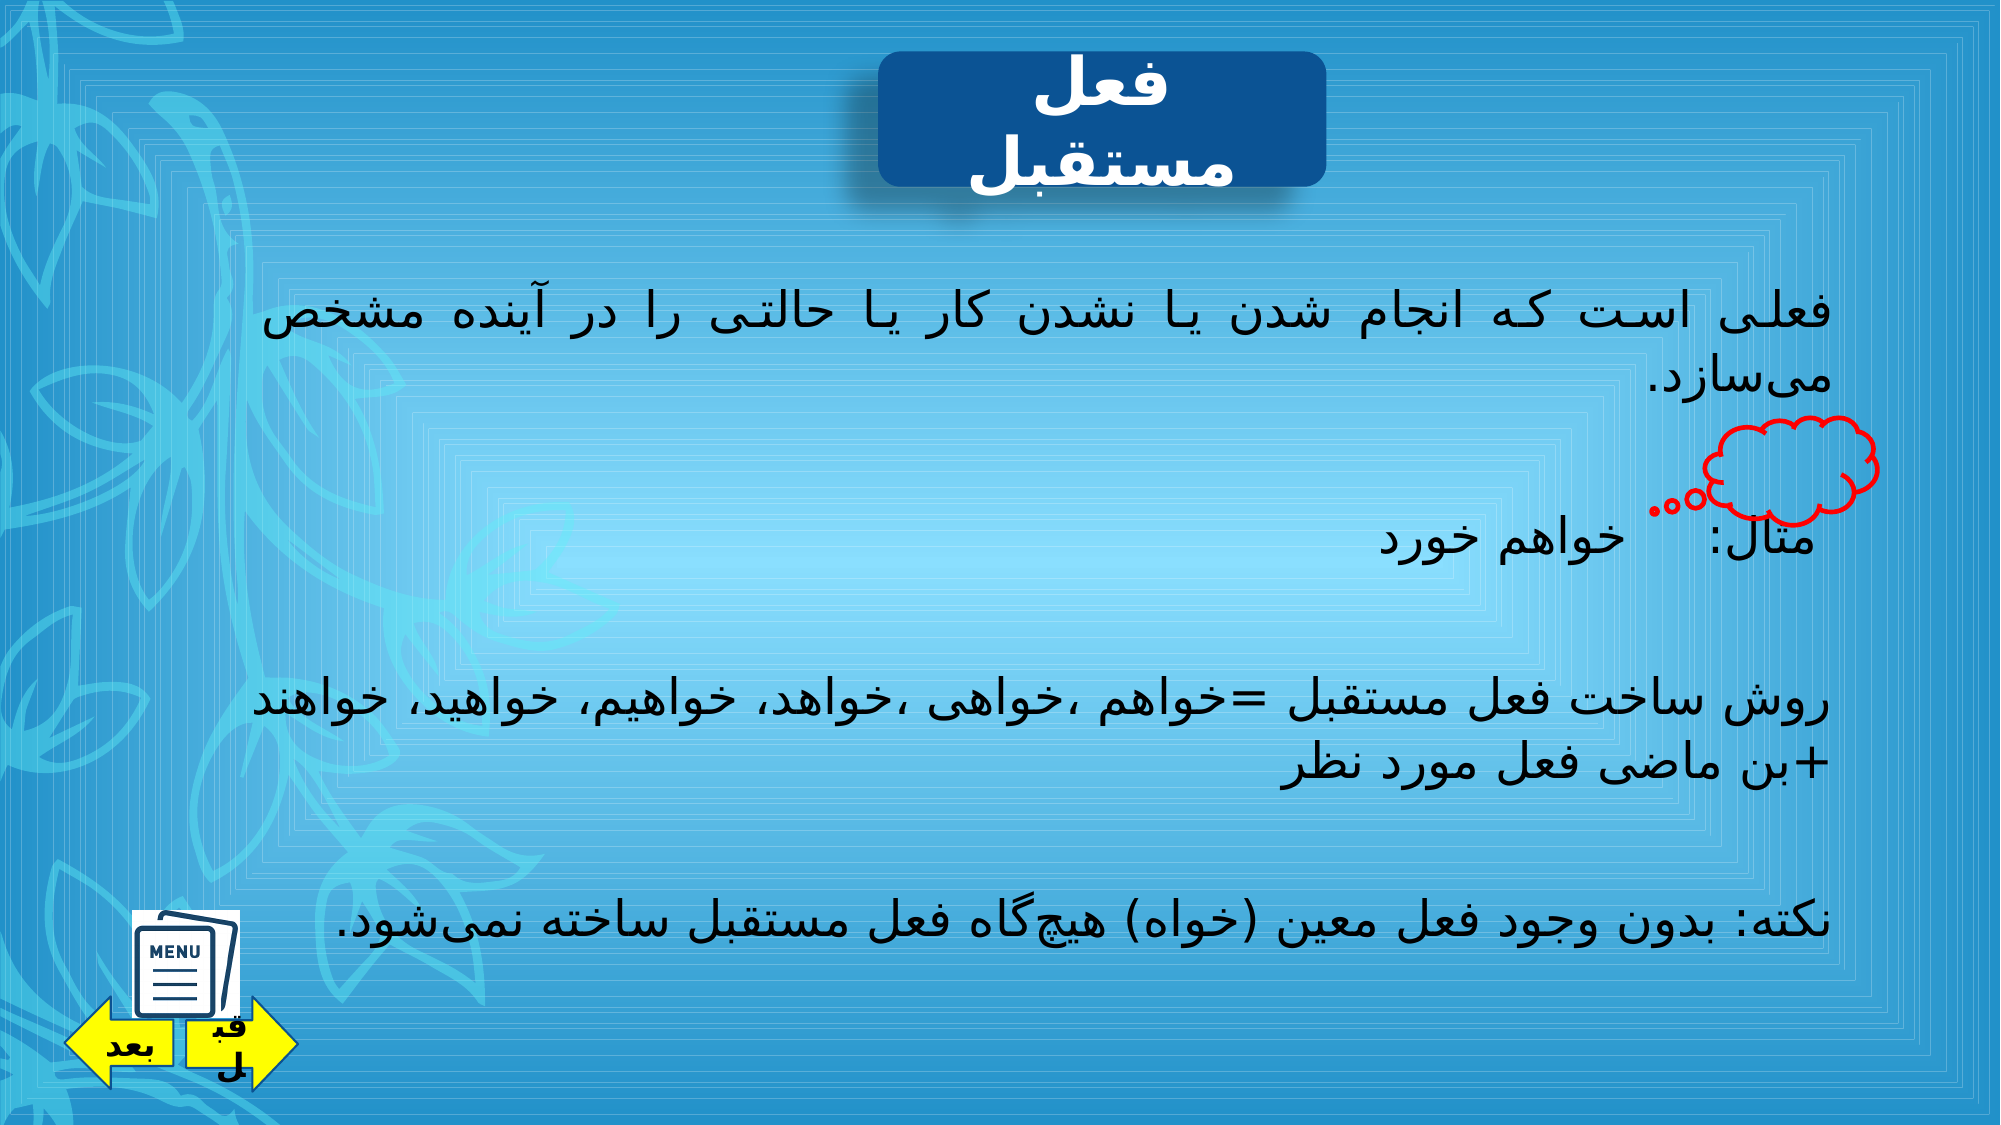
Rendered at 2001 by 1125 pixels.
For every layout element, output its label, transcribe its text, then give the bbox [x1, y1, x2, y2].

text_box فعل مستقبل [877, 50, 1328, 188]
text_box فعلی است که انجام شدن یا نشدن کار یا حالتی را در آینده مشخص می‌سازد. مثال: خواهم خورد روش ساخت فعل مستقبل =خواهم ،خواهی ،خواهد، خواهیم، خواهید، خواهند +بن ماضی فعل مورد نظر نکته: بدون وجود فعل معین (خواه) هیچ‌گاه فعل مستقبل ساخته نمی‌شود. [236, 265, 1849, 954]
text_box [1703, 416, 1879, 527]
text_box قبل [185, 995, 299, 1093]
text_box بعد [63, 995, 175, 1091]
text_box [1685, 489, 1706, 510]
text_box [1665, 499, 1680, 514]
picture [132, 910, 240, 1018]
text_box [1650, 507, 1659, 516]
